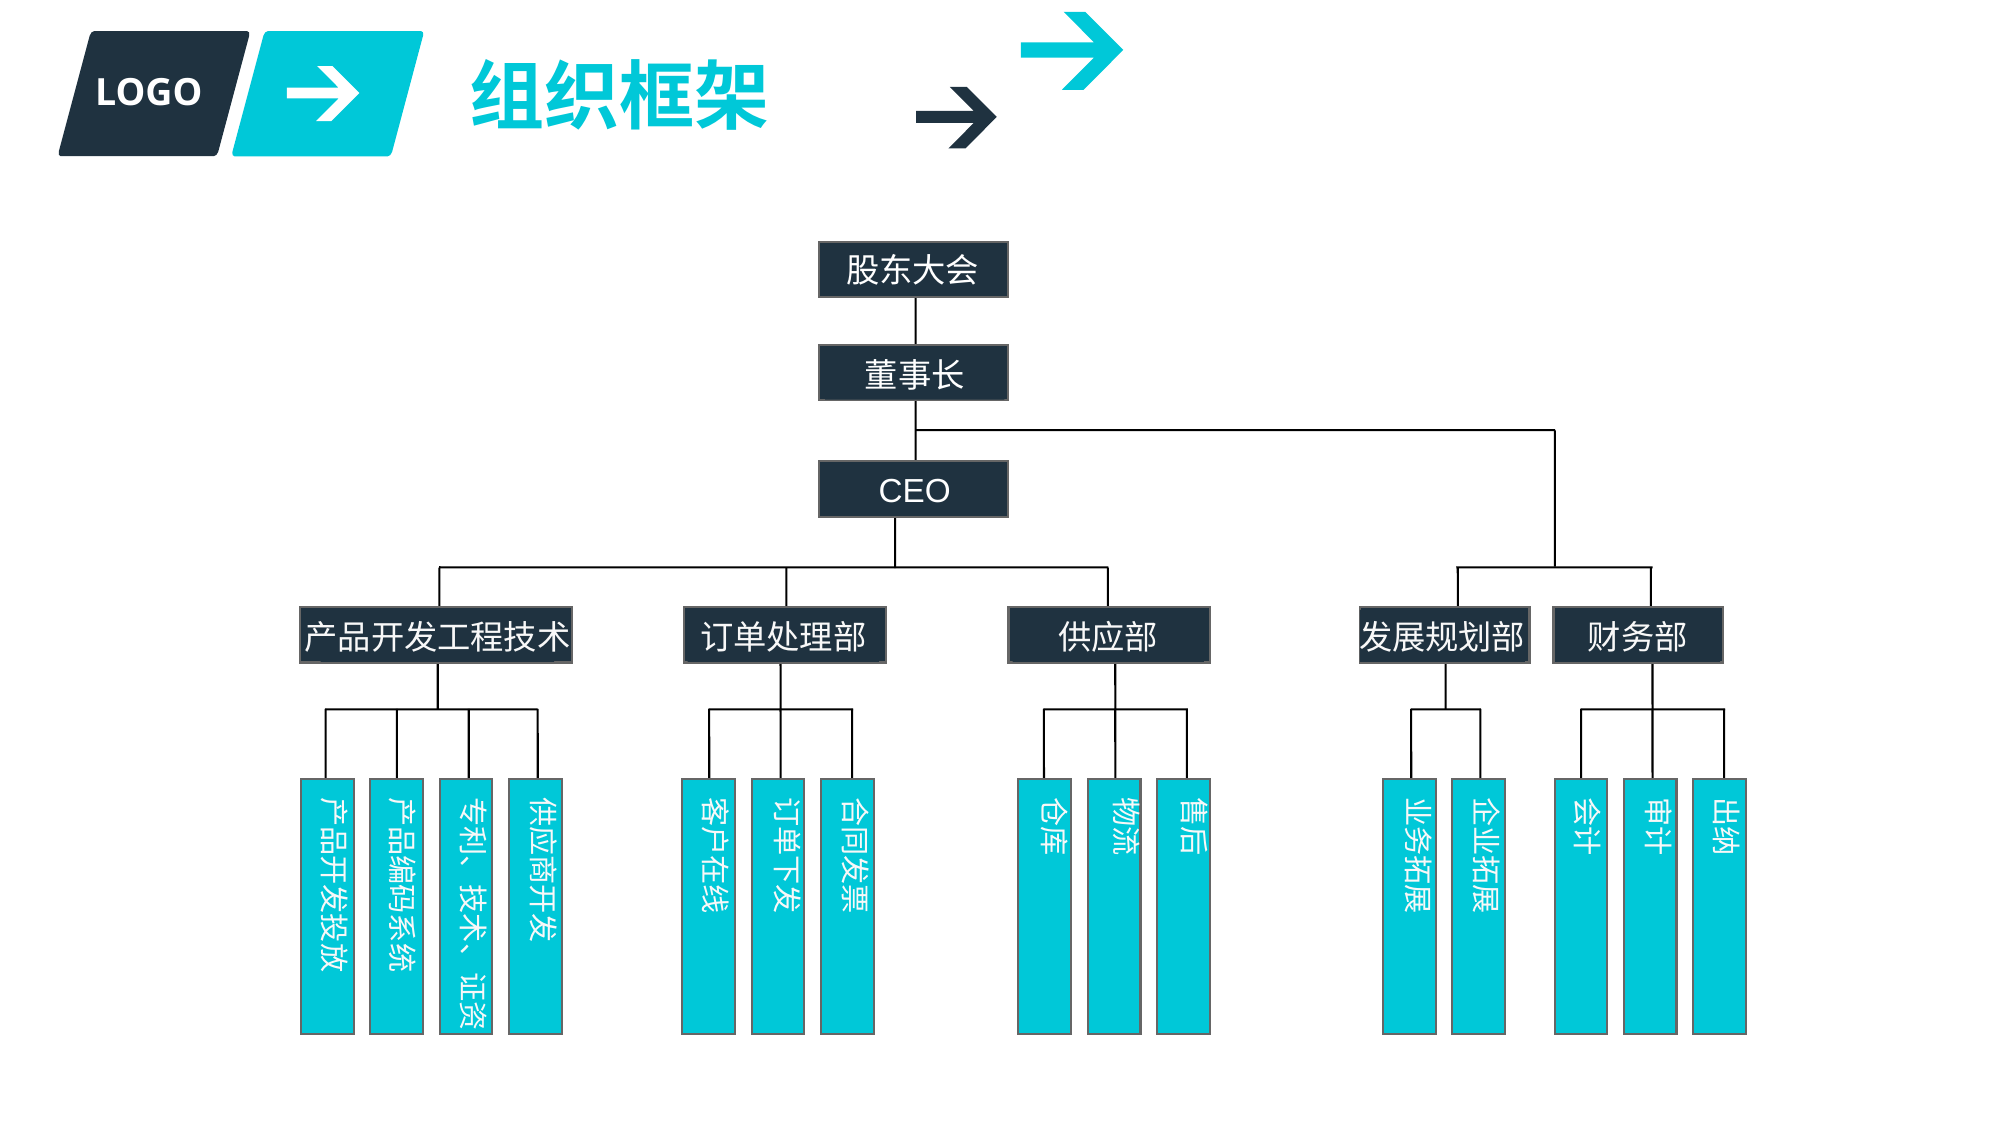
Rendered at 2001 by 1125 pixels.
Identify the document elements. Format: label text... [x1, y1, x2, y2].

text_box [1014, 778, 1081, 1034]
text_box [325, 664, 538, 780]
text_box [675, 778, 742, 1034]
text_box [1154, 778, 1220, 1034]
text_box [1618, 778, 1685, 1034]
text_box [1359, 606, 1530, 663]
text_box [746, 778, 813, 1034]
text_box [361, 778, 428, 1034]
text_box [1580, 664, 1726, 780]
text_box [1686, 778, 1753, 1034]
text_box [299, 606, 572, 663]
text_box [1547, 778, 1613, 1034]
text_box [503, 778, 569, 1034]
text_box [433, 778, 500, 1034]
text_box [818, 461, 1008, 517]
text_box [58, 31, 424, 157]
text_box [1043, 664, 1188, 780]
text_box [683, 606, 886, 663]
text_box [1086, 778, 1152, 1034]
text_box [294, 778, 360, 1034]
text_box [916, 86, 997, 149]
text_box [438, 517, 1109, 608]
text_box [1378, 778, 1444, 1034]
text_box [1020, 11, 1124, 90]
text_box 组织框架 [454, 41, 1074, 147]
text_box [818, 344, 1008, 401]
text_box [1446, 778, 1512, 1034]
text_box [815, 778, 881, 1034]
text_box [708, 664, 854, 780]
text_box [1456, 430, 1653, 608]
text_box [1410, 664, 1481, 780]
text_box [818, 241, 1008, 298]
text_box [1008, 606, 1211, 663]
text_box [1553, 606, 1724, 663]
